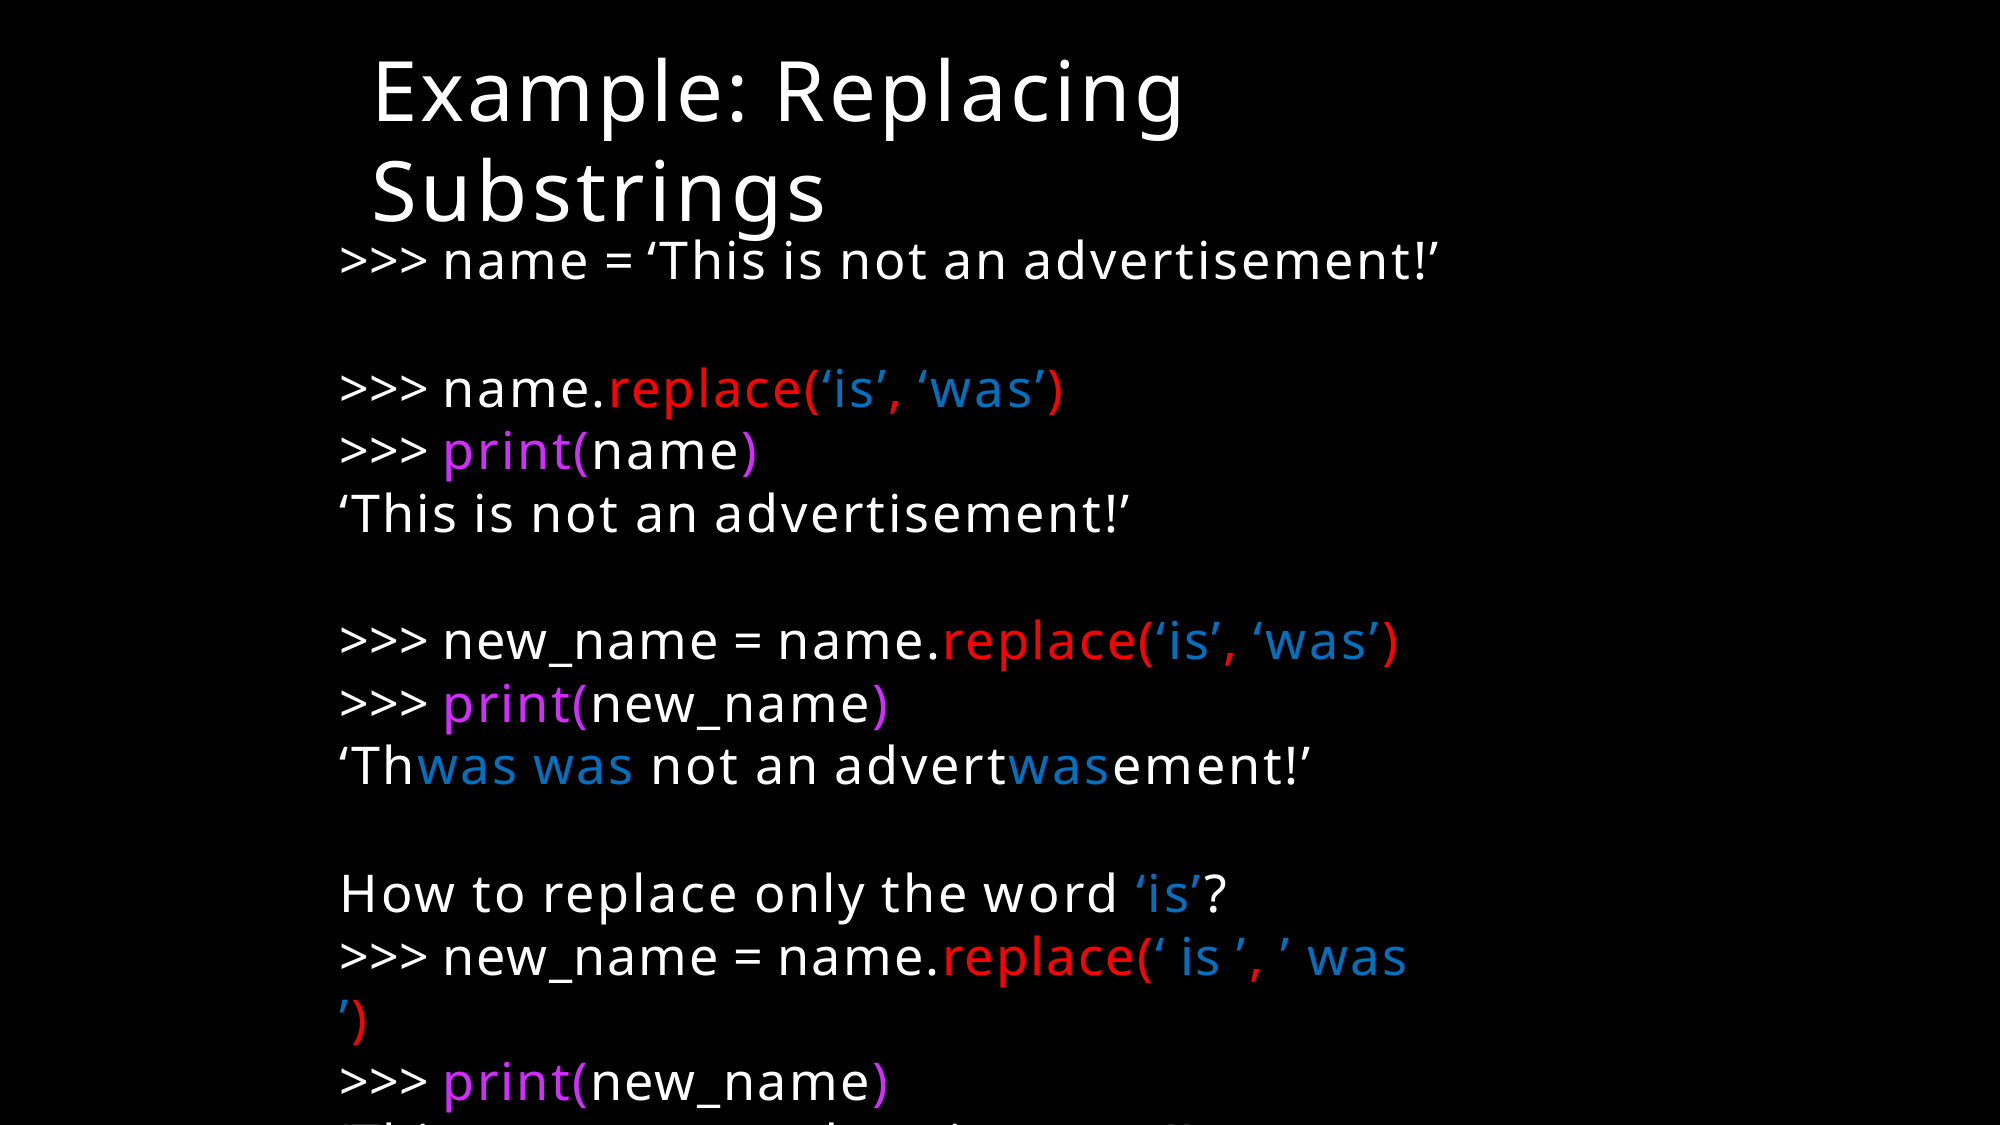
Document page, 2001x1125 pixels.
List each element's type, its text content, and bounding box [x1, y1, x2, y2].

text_box >>> name = ‘This is not an advertisement!’ >>> name.replace(‘is’, ‘was’) >>> print(name) ‘This is not an advertisement!’ >>> new_name = name.replace(‘is’, ‘was’) >>> print(new_name) ‘Thwas was not an advertwasement!’ How to replace only the word ‘is’? >>> new_name = name.replace(‘ is ’, ’ was ’) >>> print(new_name) ‘This was not an advertisement!’ [337, 225, 1445, 1125]
title Example: Replacing Substrings [369, 35, 1632, 238]
